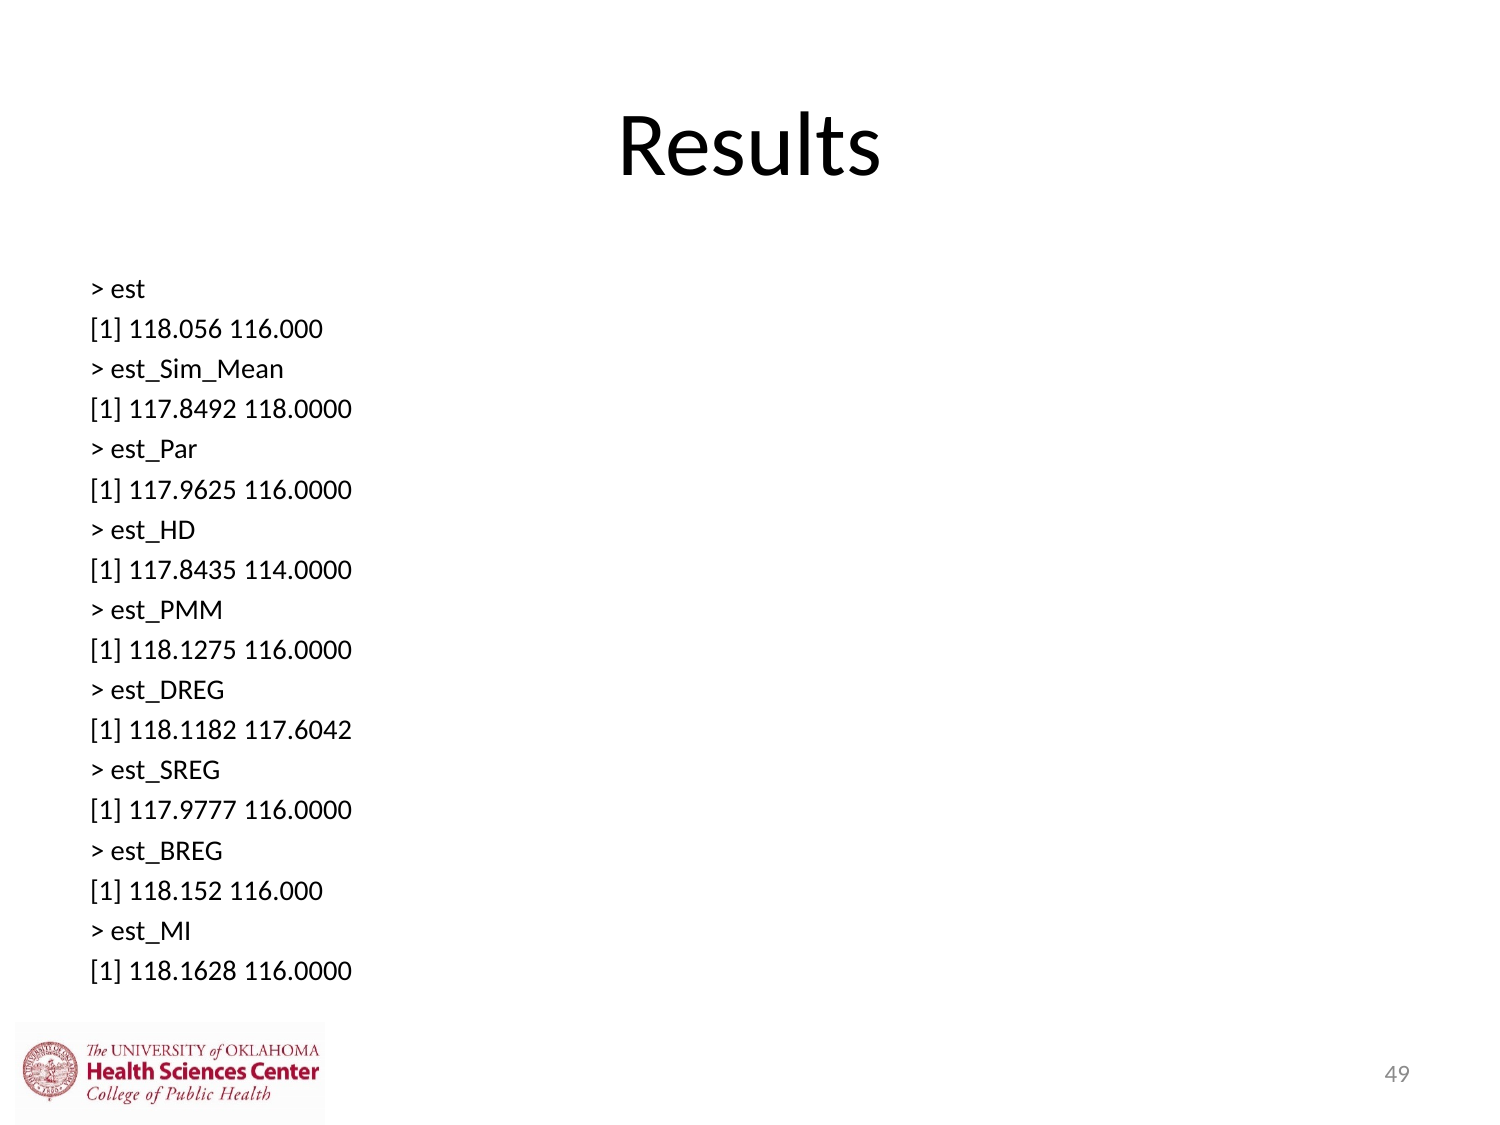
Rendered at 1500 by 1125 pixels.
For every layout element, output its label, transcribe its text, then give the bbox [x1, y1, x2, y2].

picture [15, 1022, 325, 1125]
list > est [1] 118.056 116.000 > est_Sim_Mean [1] 117.8492 118.0000 > est_Par [1] 117.9625 116.0000 > est_HD [1] 117.8435 114.0000 > est_PMM [1] 118.1275 116.0000 > est_DREG [1] 118.1182 117.6042 > est_SREG [1] 117.9777 116.0000 > est_BREG [1] 118.152 116.000 > est_MI [1] 118.1628 116.0000 [75, 262, 1425, 1005]
title Results [75, 45, 1425, 233]
slide_number 49 [1074, 1042, 1425, 1103]
